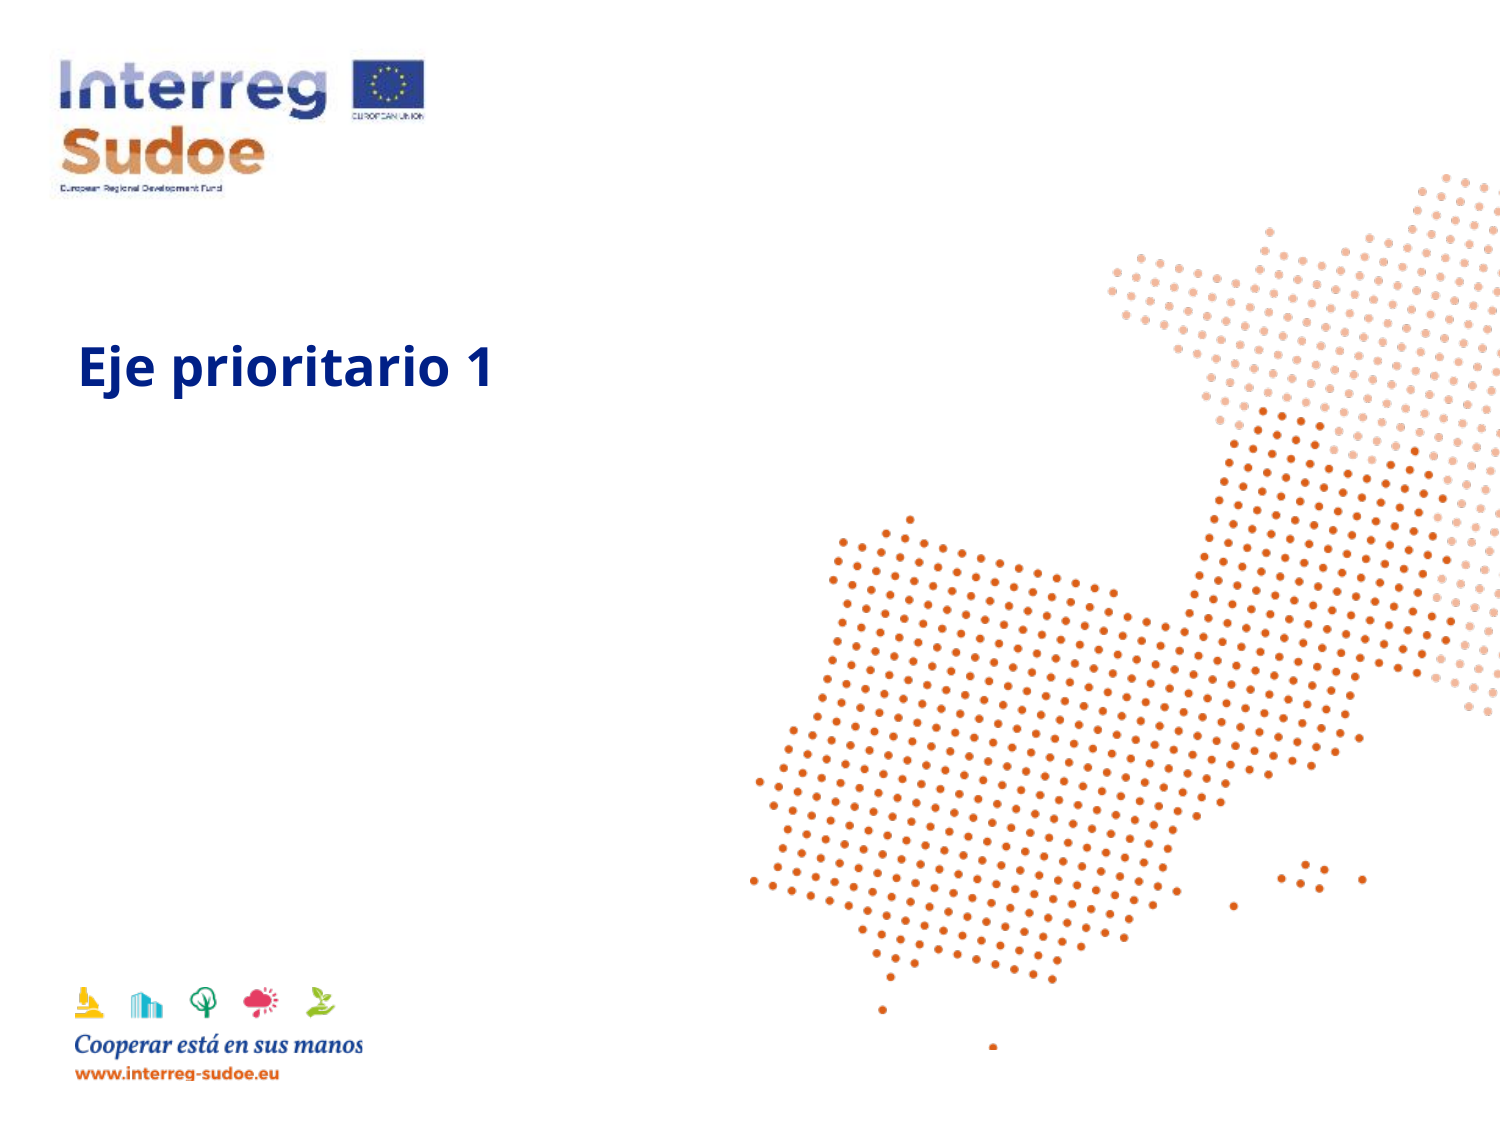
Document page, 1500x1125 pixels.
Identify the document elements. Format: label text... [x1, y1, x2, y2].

title Eje prioritario 1 [62, 324, 975, 567]
picture [25, 24, 460, 226]
